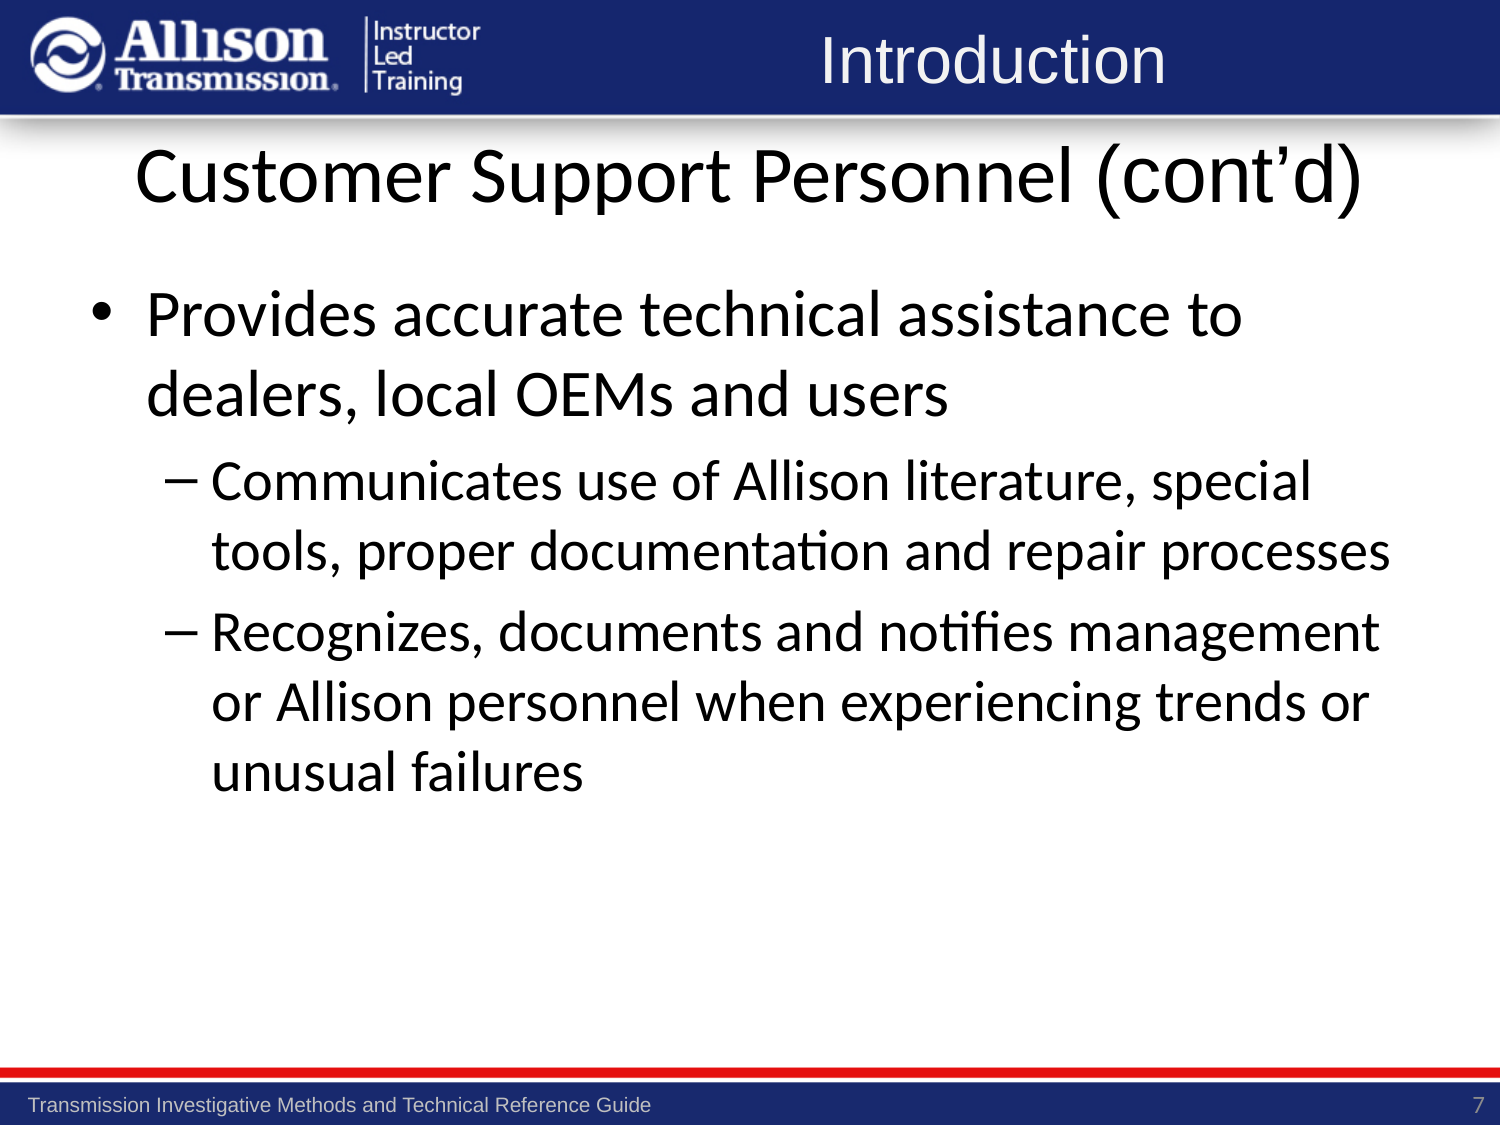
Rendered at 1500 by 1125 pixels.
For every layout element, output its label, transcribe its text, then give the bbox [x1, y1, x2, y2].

slide_number 7 [1149, 1074, 1500, 1125]
picture [0, 0, 1500, 1125]
title Customer Support Personnel (cont’d) [75, 76, 1425, 262]
list Provides accurate technical assistance to dealers, local OEMs and users Communicates use of Allison literature, special tools, proper documentation and repair processes Recognizes, documents and notifies management or Allison personnel when experiencing trends or unusual failures [75, 262, 1444, 1060]
